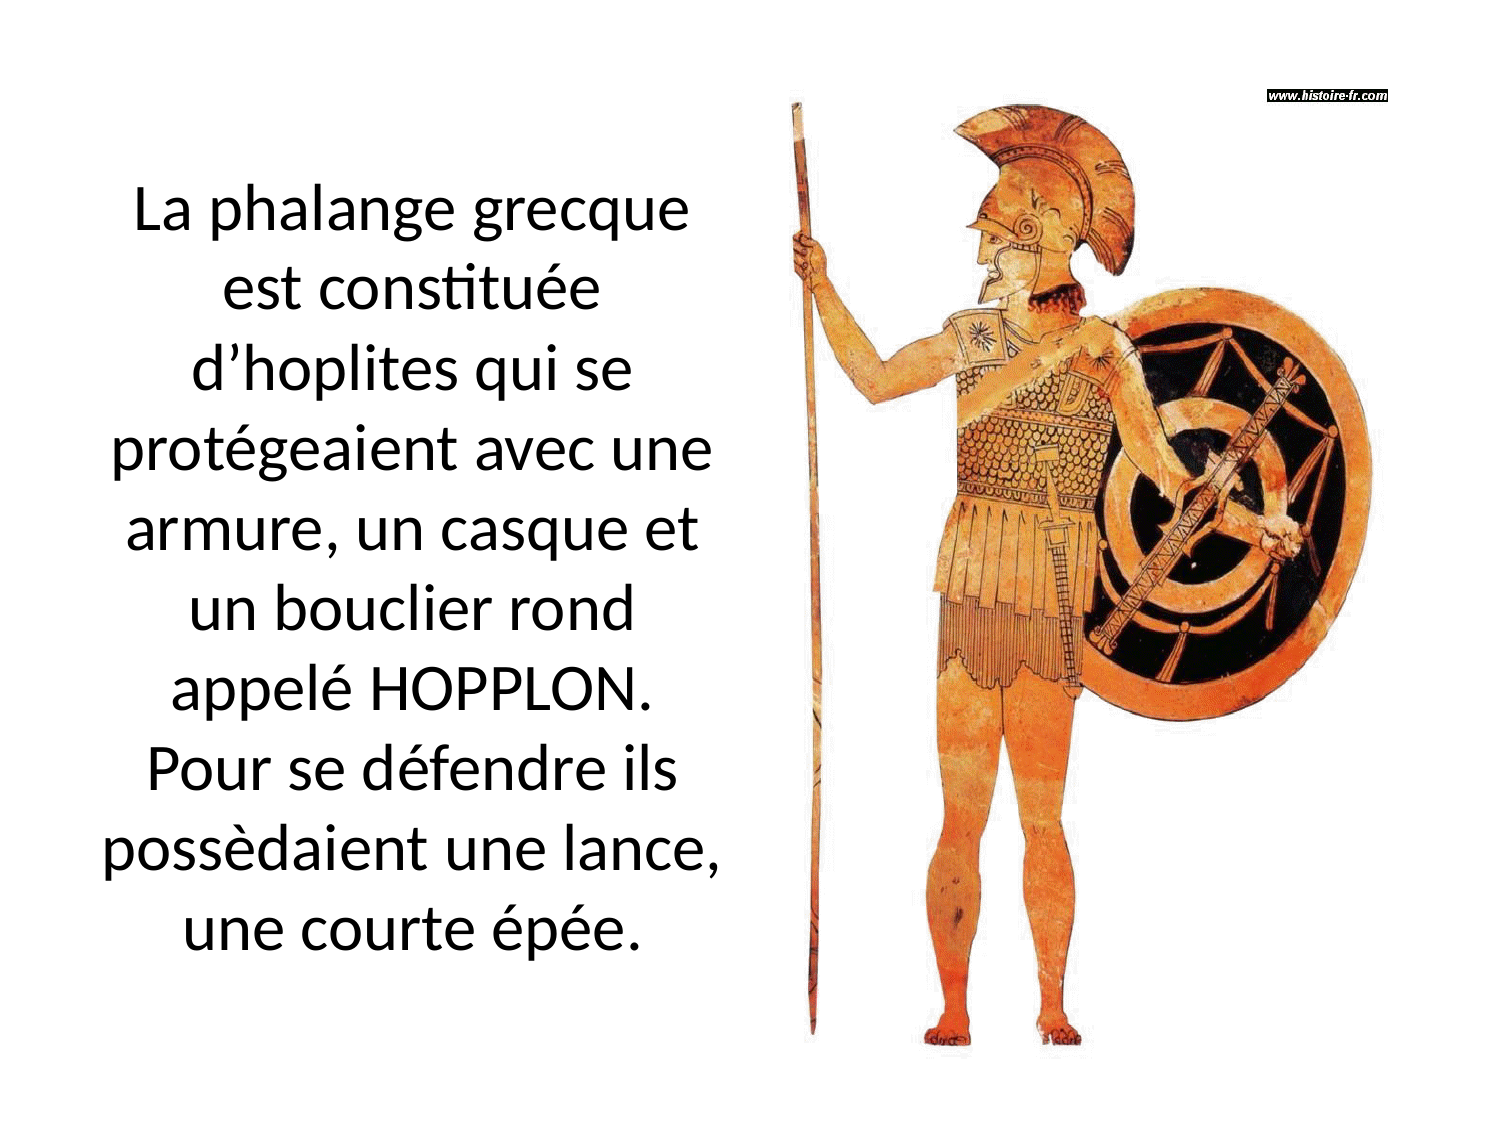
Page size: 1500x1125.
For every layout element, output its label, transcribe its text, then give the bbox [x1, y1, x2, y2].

title La phalange grecque est constituée d’hoplites qui se protégeaient avec une armure, un casque et un bouclier rond appelé HOPPLON. Pour se défendre ils possèdaient une lance, une courte épée. [75, 45, 750, 1083]
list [773, 89, 1389, 1059]
